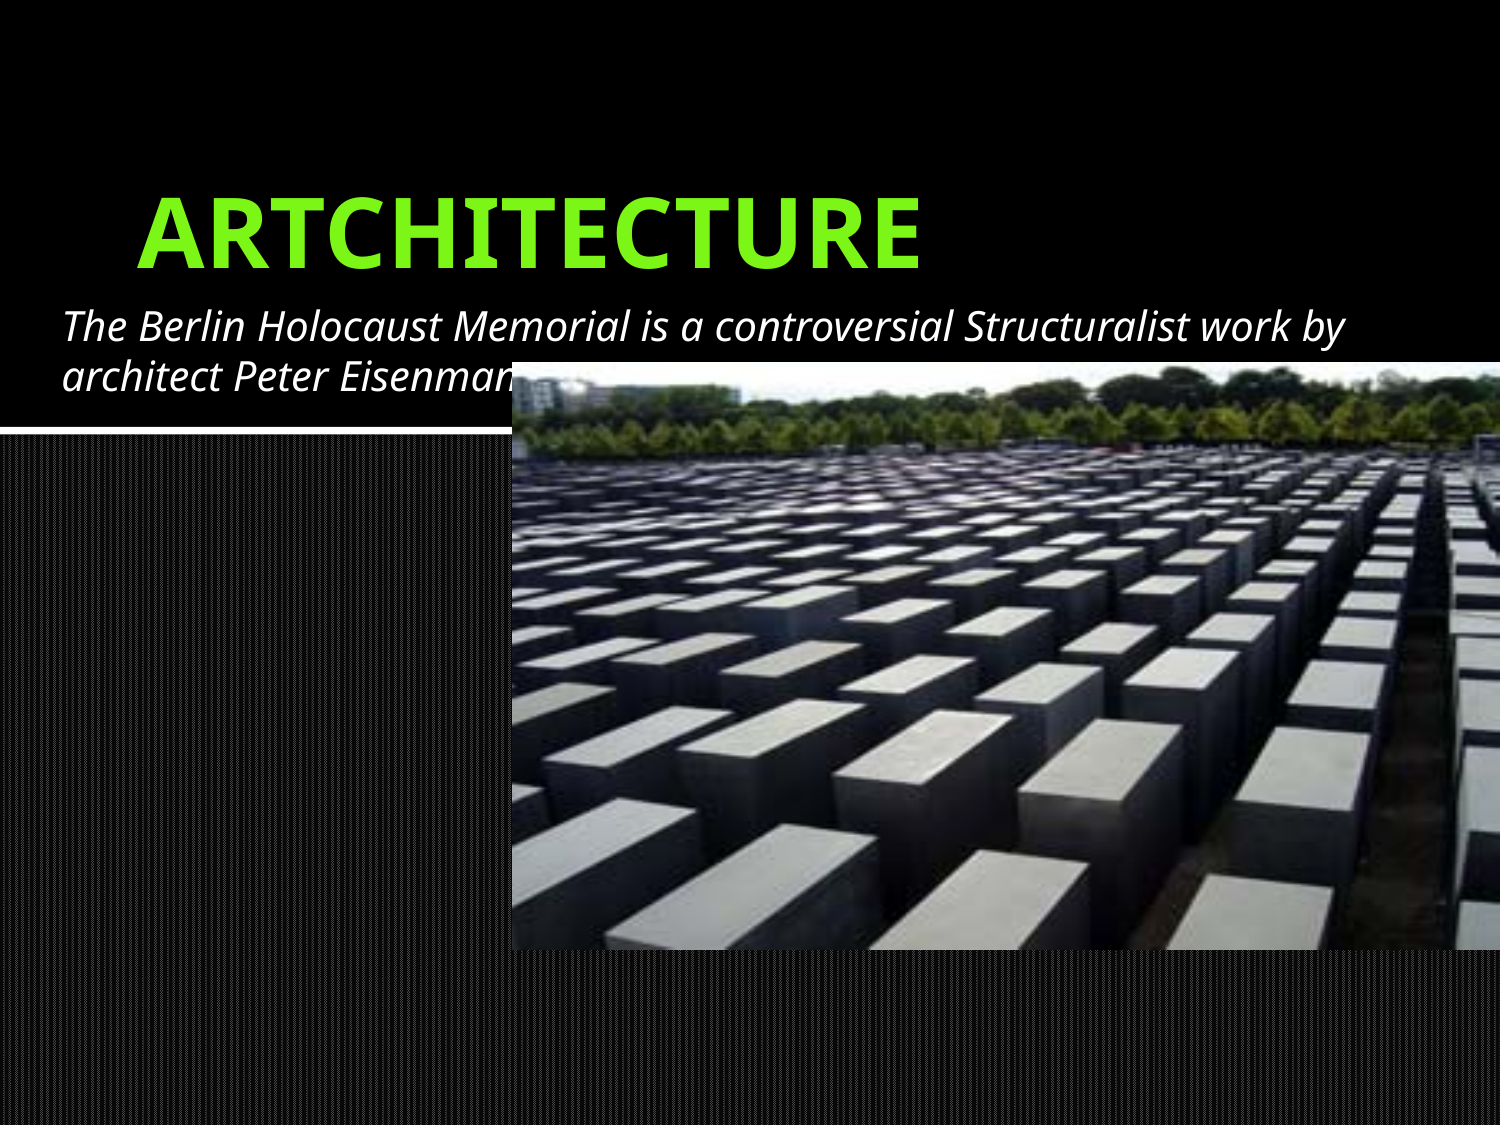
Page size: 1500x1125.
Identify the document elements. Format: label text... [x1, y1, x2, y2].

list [512, 362, 1500, 950]
title ARTCHITECTURE [123, 19, 1438, 288]
list The Berlin Holocaust Memorial is a controversial Structuralist work by architect Peter Eisenman. [37, 299, 1354, 413]
